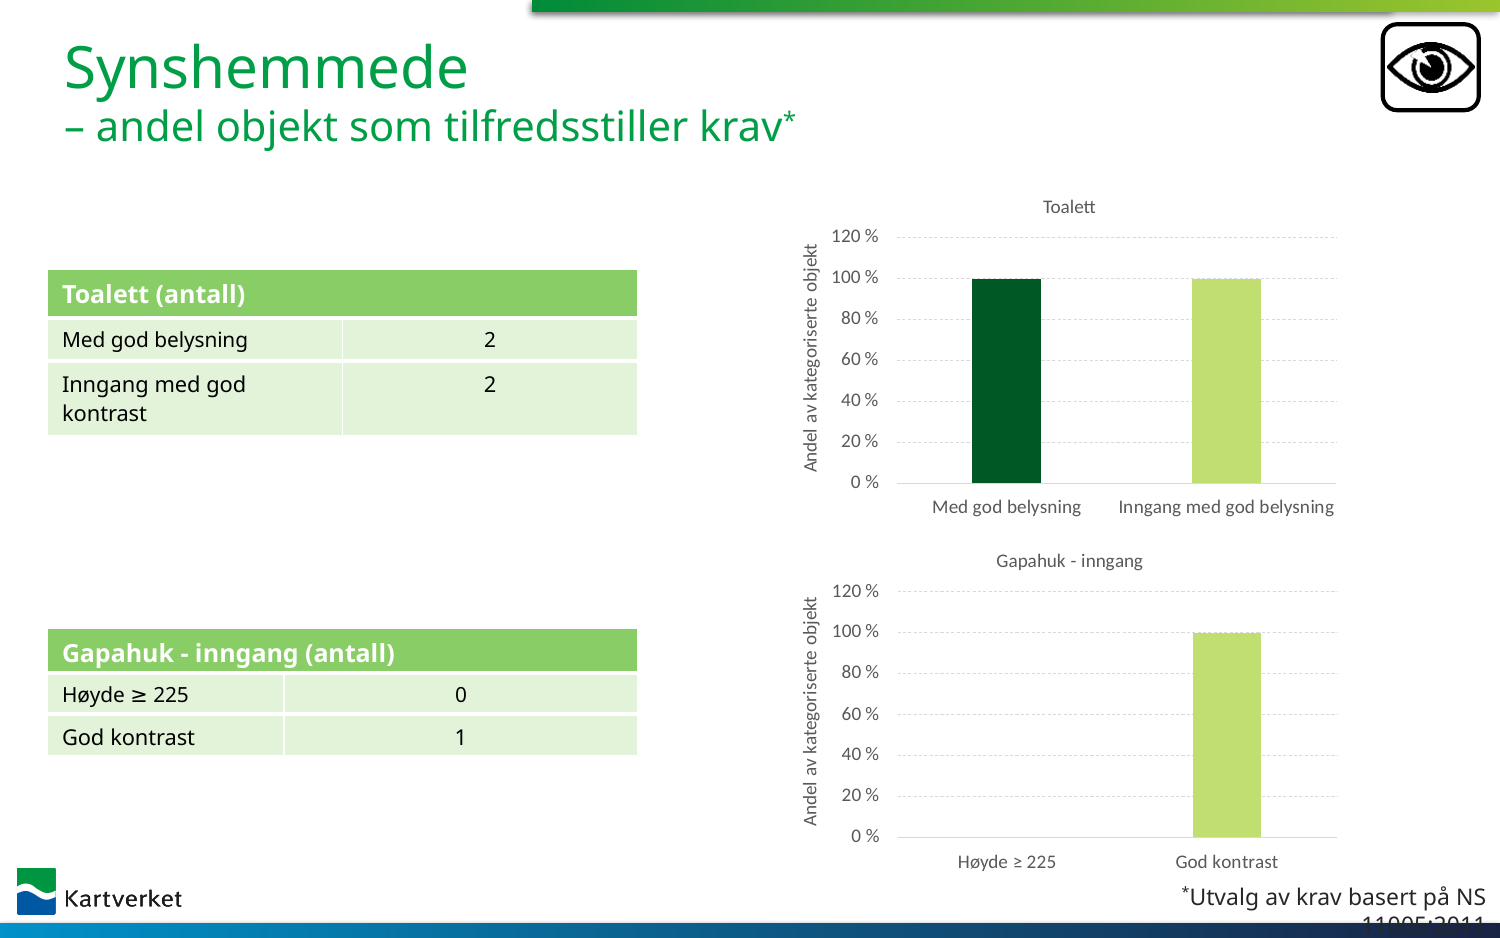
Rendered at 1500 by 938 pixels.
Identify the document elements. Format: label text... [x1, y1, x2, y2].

table_cell 2 [343, 363, 637, 435]
text_box *Utvalg av krav basert på NS 11005:2011 [1068, 873, 1500, 938]
table_cell Med god belysning [48, 320, 342, 359]
table_cell 1 [285, 716, 637, 755]
table_header Toalett (antall) [48, 270, 637, 316]
table_header Gapahuk - inngang (antall) [48, 629, 637, 671]
table_cell God kontrast [48, 716, 283, 755]
table_cell Høyde ≥ 225 [48, 675, 283, 712]
table_cell Inngang med god kontrast [48, 363, 342, 435]
table_cell 0 [285, 675, 637, 712]
table_cell 2 [343, 320, 637, 359]
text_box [1382, 24, 1480, 111]
text_box Synshemmede – andel objekt som tilfredsstiller krav* [49, 24, 1431, 158]
picture [791, 541, 1348, 880]
picture [791, 187, 1347, 526]
